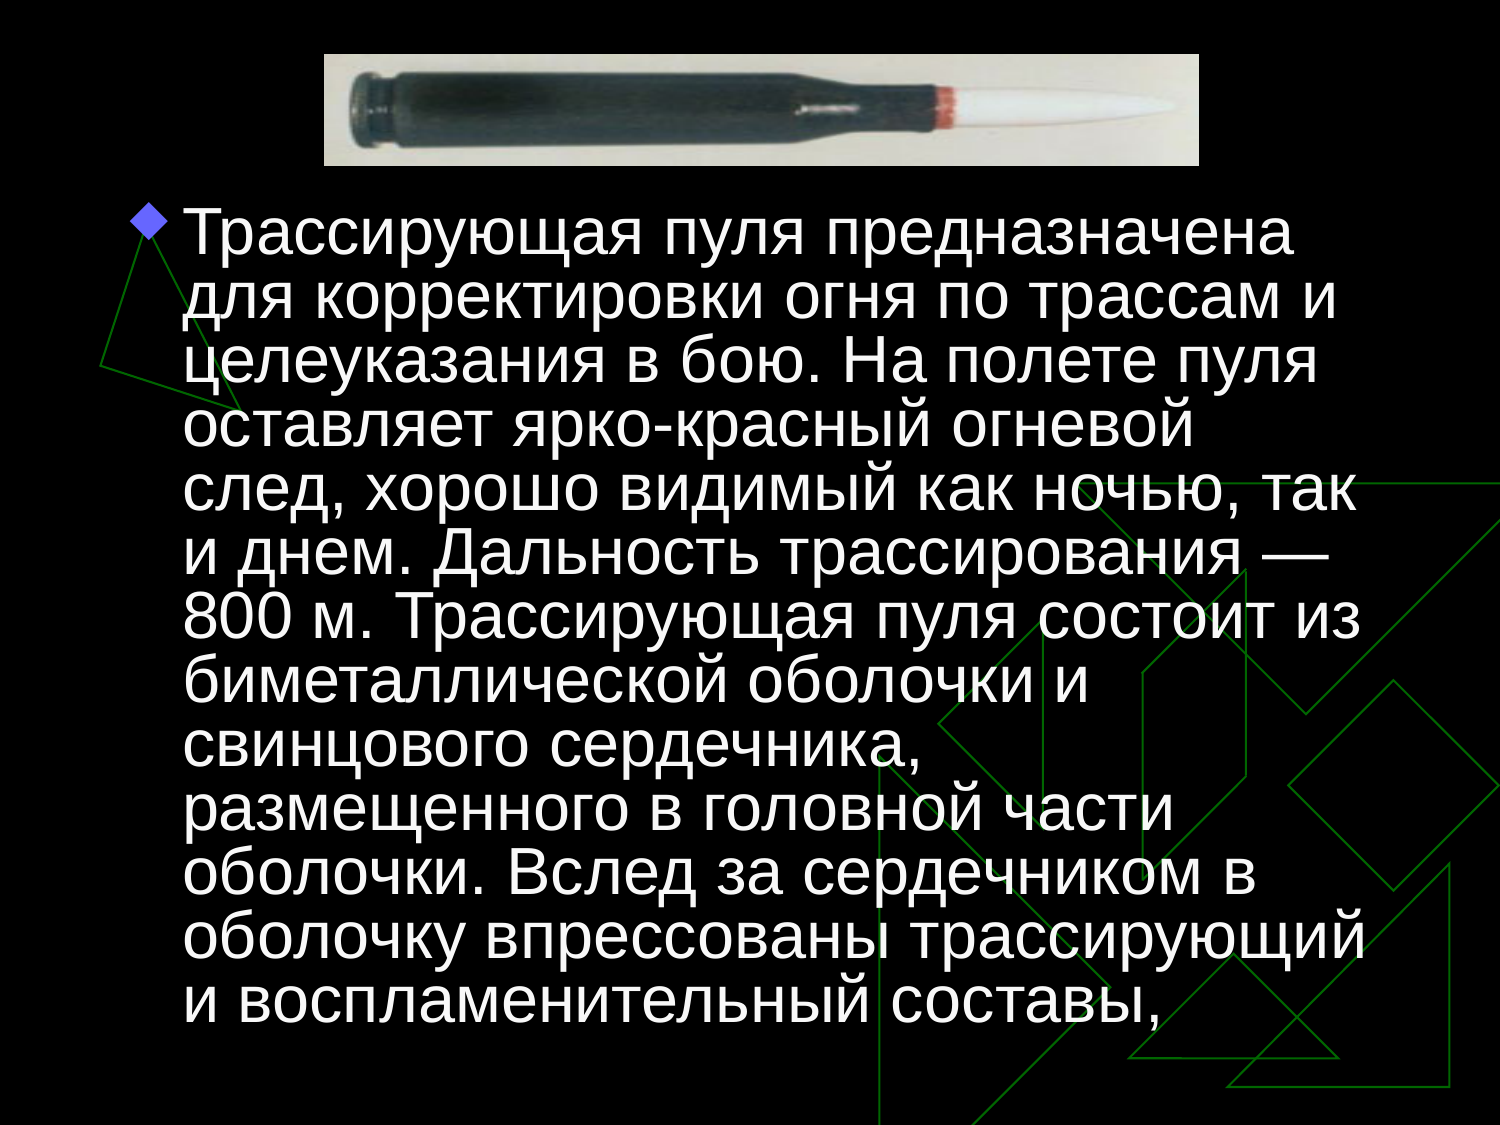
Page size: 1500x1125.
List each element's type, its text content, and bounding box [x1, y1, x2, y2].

list Трассирующая пуля предназначена для корректировки огня по трассам и целеуказания в бою. На полете пуля оставляет ярко-красный огневой след, хорошо видимый как ночью, так и днем. Дальность трассирования — 800 м. Трассирующая пуля состоит из биметаллической оболочки и свинцового сердечника, размещенного в головной части оболочки. Вслед за сердечником в оболочку впрессованы трассирующий и воспламенительный составы, [110, 196, 1395, 1083]
picture [324, 54, 1199, 166]
